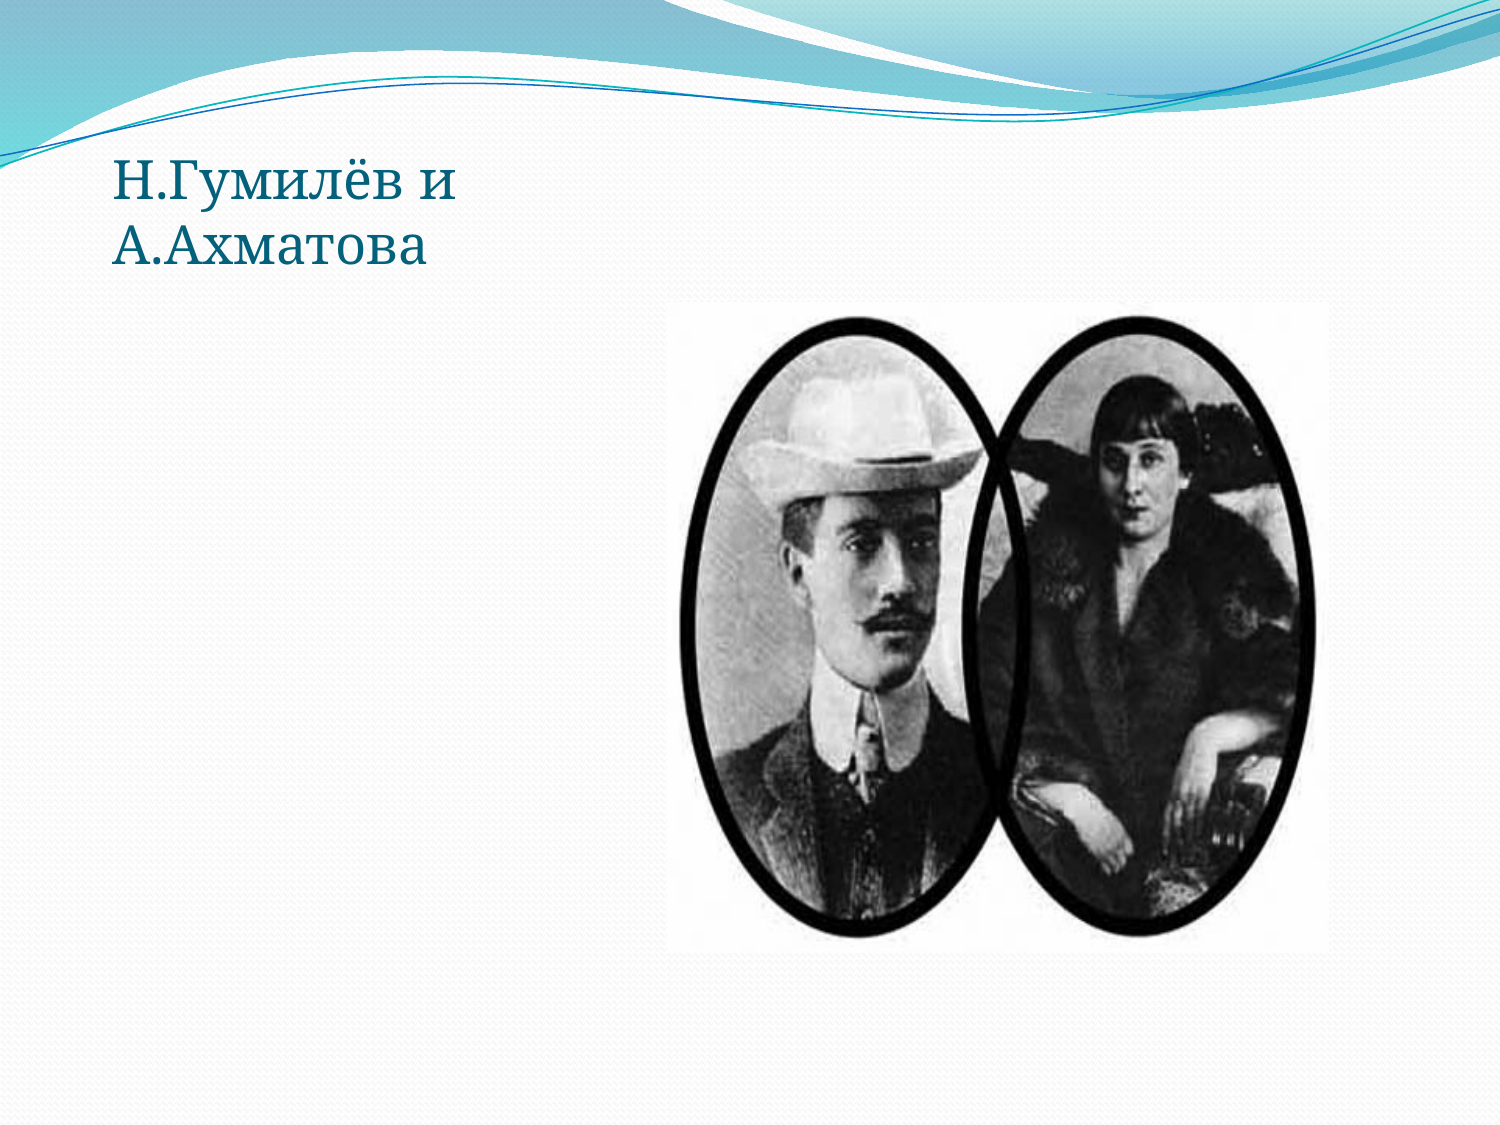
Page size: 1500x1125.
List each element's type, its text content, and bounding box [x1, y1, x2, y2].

title Н.Гумилёв и А.Ахматова [112, 84, 563, 275]
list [667, 302, 1330, 953]
